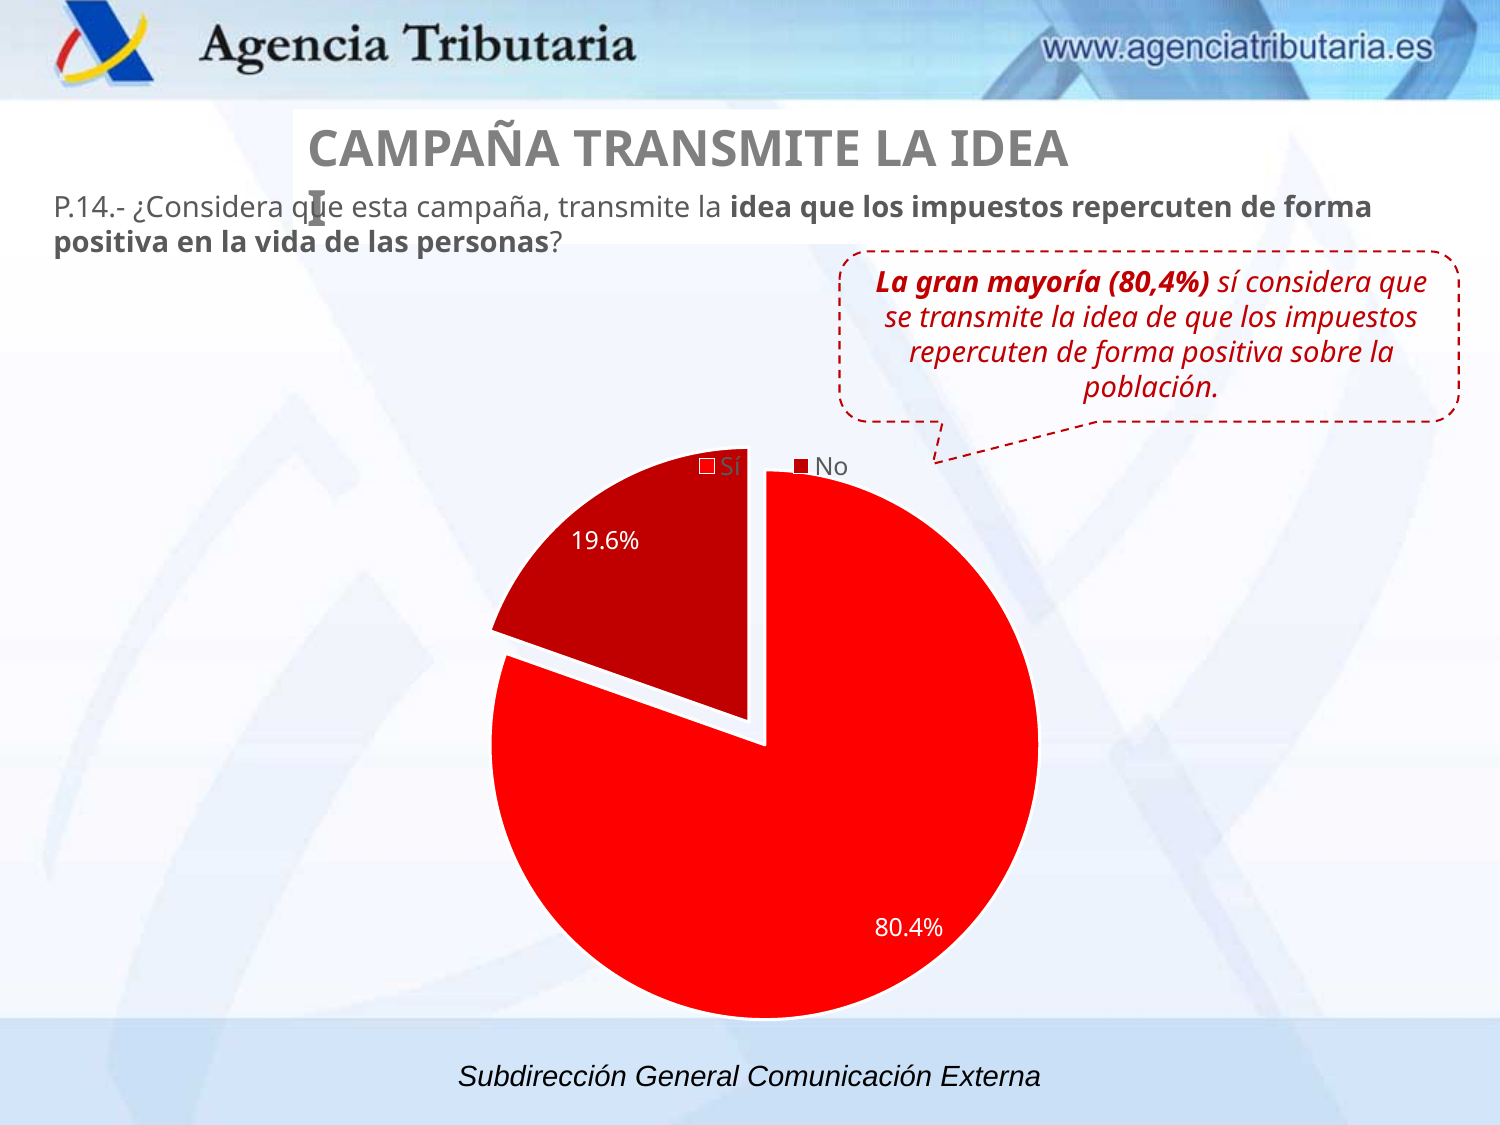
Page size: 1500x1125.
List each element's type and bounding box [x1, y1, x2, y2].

picture [0, 0, 1500, 1125]
chart [255, 426, 1256, 1094]
